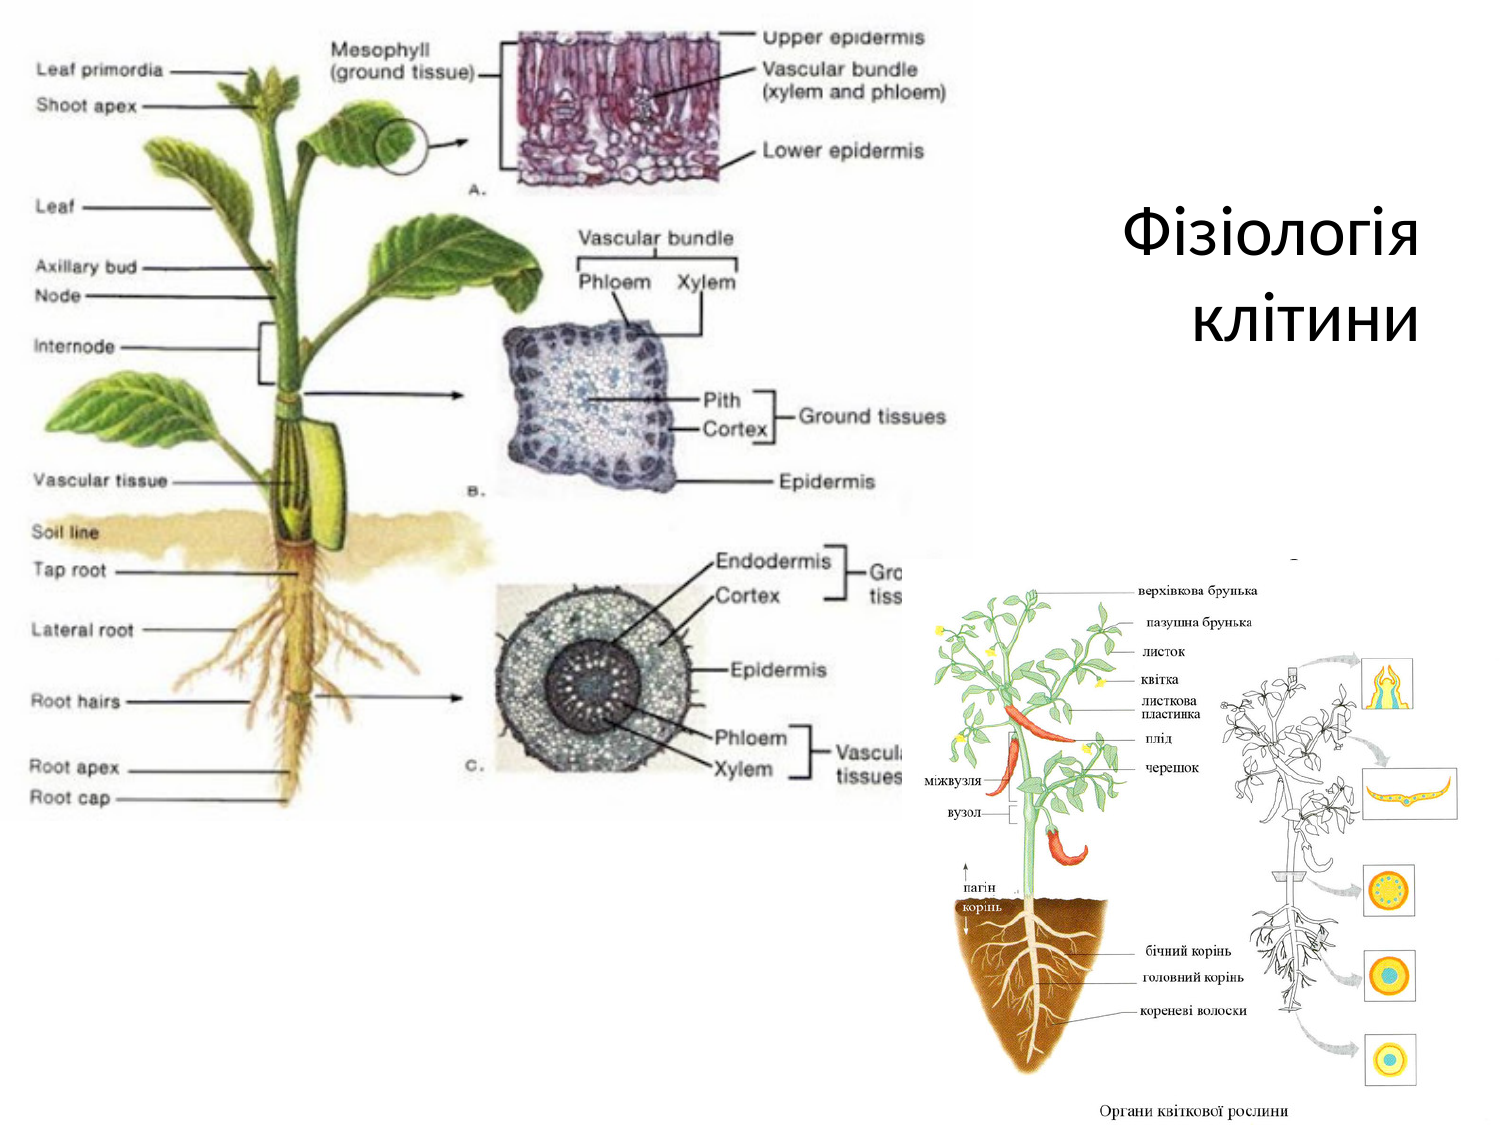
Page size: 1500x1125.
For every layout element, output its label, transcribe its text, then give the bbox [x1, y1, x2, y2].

picture [902, 559, 1500, 1125]
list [0, 0, 973, 821]
title Фізіологія клітини [977, 175, 1437, 364]
